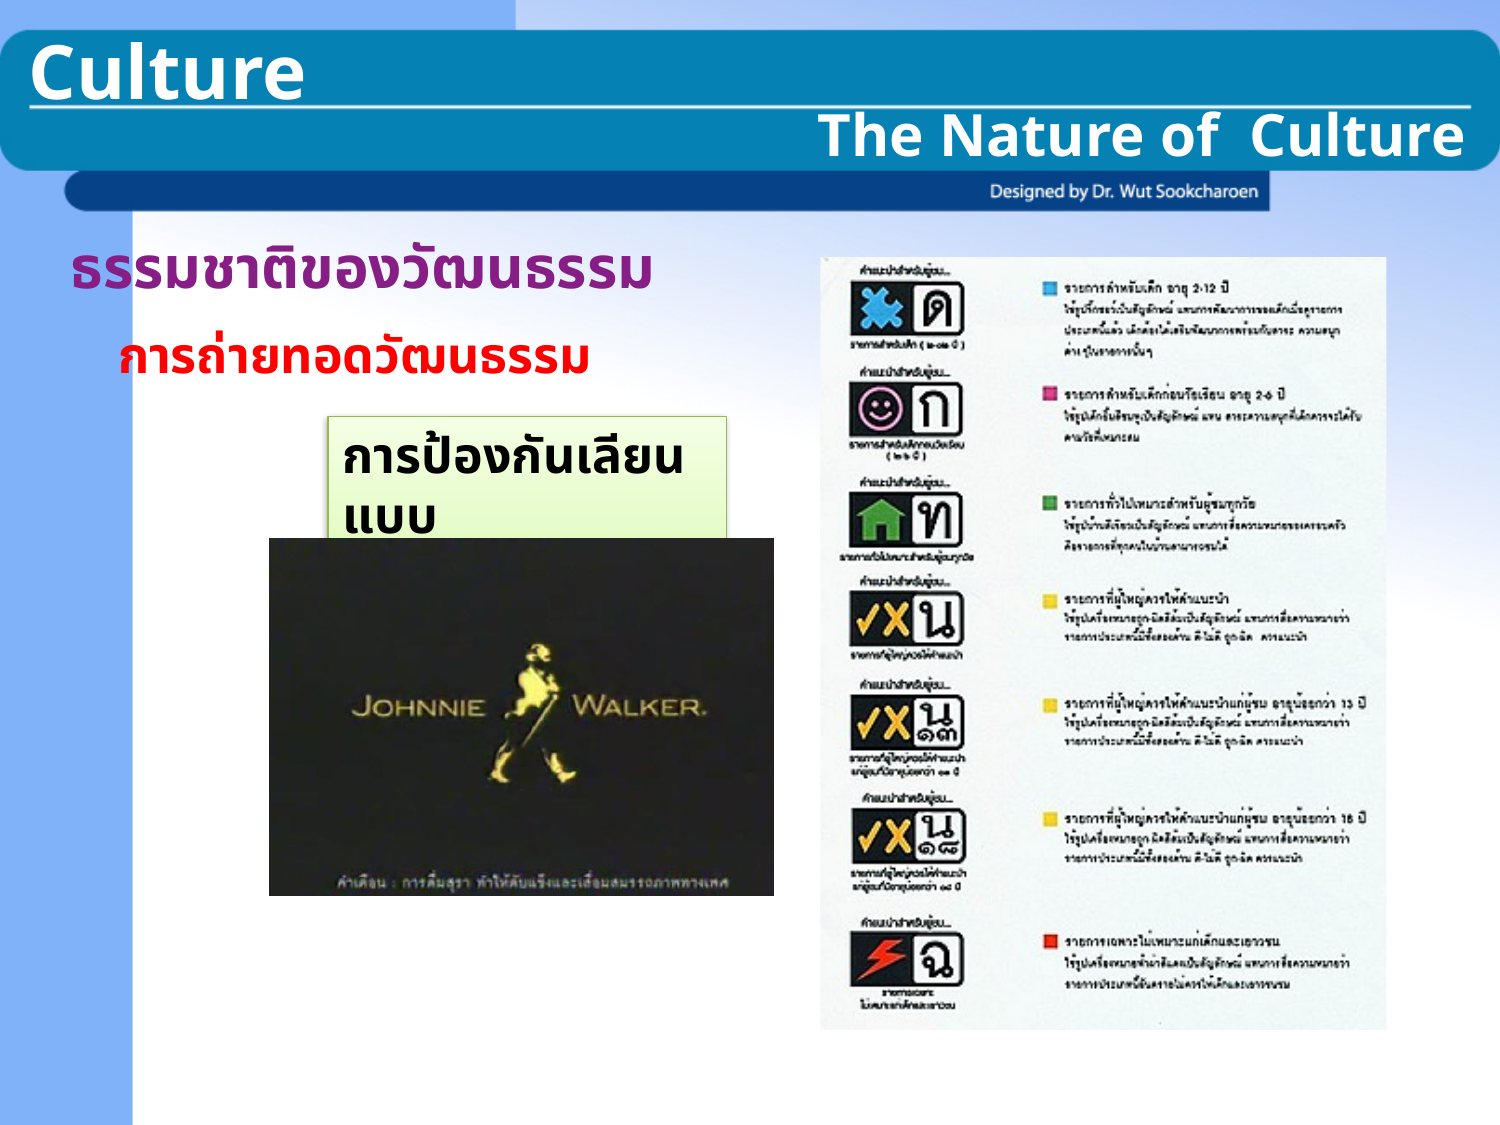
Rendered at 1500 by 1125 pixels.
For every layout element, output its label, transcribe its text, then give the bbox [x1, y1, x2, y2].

picture [0, 0, 1500, 54]
text_box ธรรมชาติของวัฒนธรรม [56, 222, 671, 308]
text_box The Nature of Culture [37, 108, 1481, 172]
picture [0, 146, 1500, 1125]
text_box Culture [13, 32, 1475, 107]
text_box การถ่ายทอดวัฒนธรรม [103, 316, 607, 392]
text_box การป้องกันเลียนแบบ [327, 416, 727, 537]
